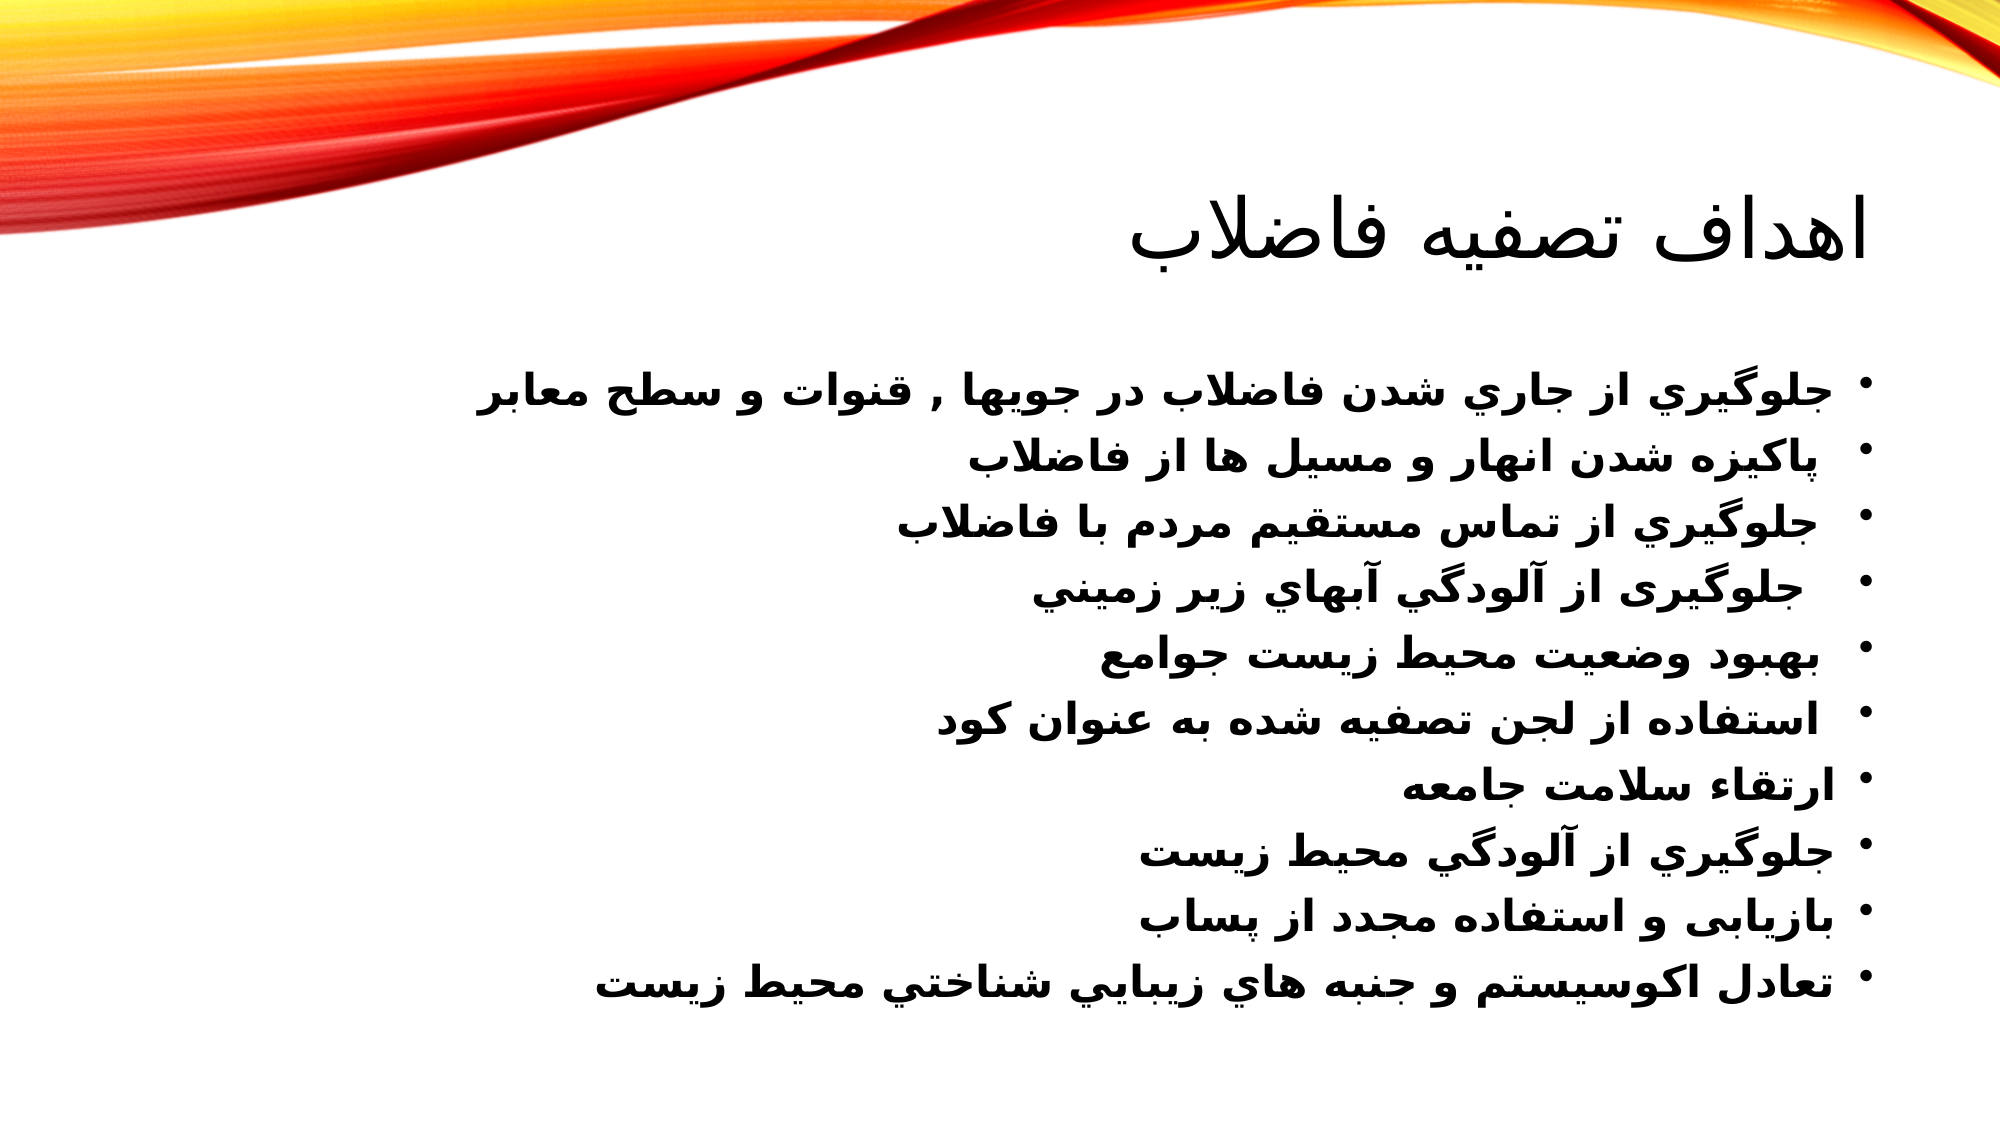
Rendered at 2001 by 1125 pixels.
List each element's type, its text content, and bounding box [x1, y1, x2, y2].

picture [0, 0, 2000, 237]
title اهداف تصفیه فاضلاب [474, 125, 1888, 338]
list جلوگيري از جاري شدن فاضلاب در جويها , قنوات و سطح معابر پاكيزه شدن انهار و مسيل ها از فاضلاب جلوگيري از تماس مستقيم مردم با فاضلاب جلوگیری از آلودگي آبهاي زير زميني بهبود وضعیت محيط زيست جوامع استفاده از لجن تصفيه شده به عنوان كود ارتقاء سلامت جامعه جلوگيري از آلودگي محيط زيست بازیابی و استفاده مجدد از پساب تعادل اكوسيستم و جنبه هاي زيبايي شناختي محيط زيست [112, 360, 1888, 1021]
